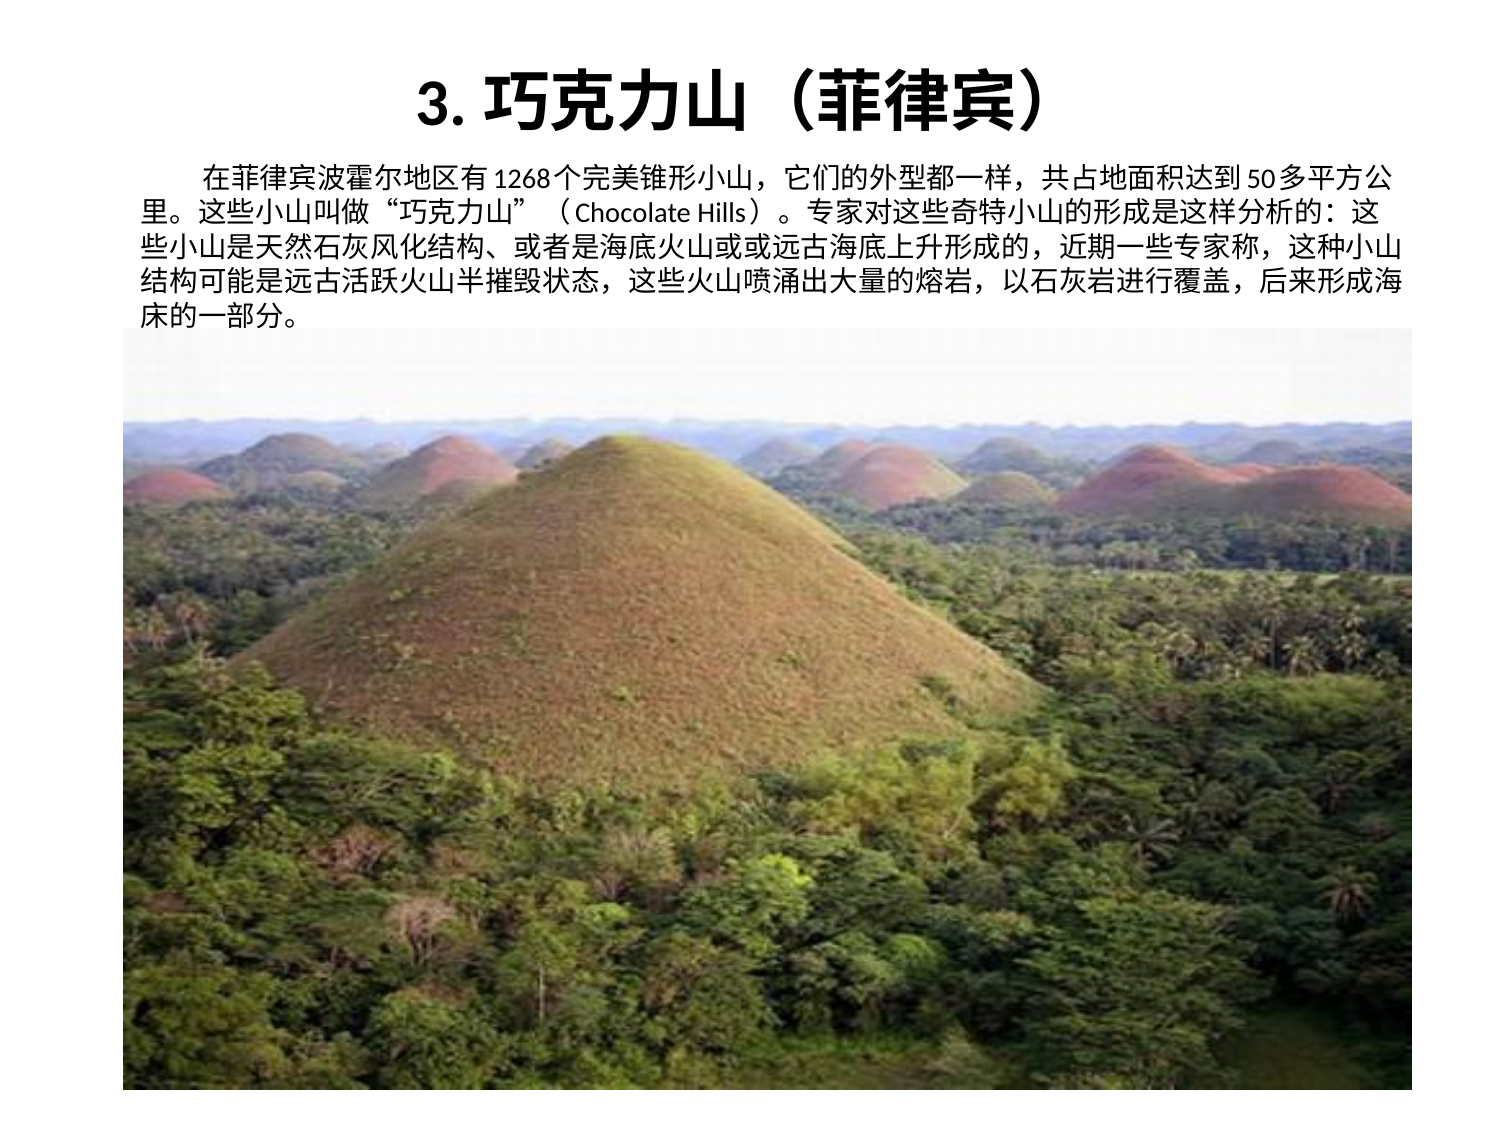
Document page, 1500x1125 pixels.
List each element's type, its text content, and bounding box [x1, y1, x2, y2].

list 在菲律宾波霍尔地区有1268个完美锥形小山，它们的外型都一样，共占地面积达到50多平方公里。这些小山叫做“巧克力山”（Chocolate Hills）。专家对这些奇特小山的形成是这样分析的：这些小山是天然石灰风化结构、或者是海底火山或或远古海底上升形成的，近期一些专家称，这种小山结构可能是远古活跃火山半摧毁状态，这些火山喷涌出大量的熔岩，以石灰岩进行覆盖，后来形成海床的一部分。 [75, 152, 1425, 340]
title 3.巧克力山（菲律宾） [75, 45, 1425, 152]
picture [123, 327, 1412, 1090]
